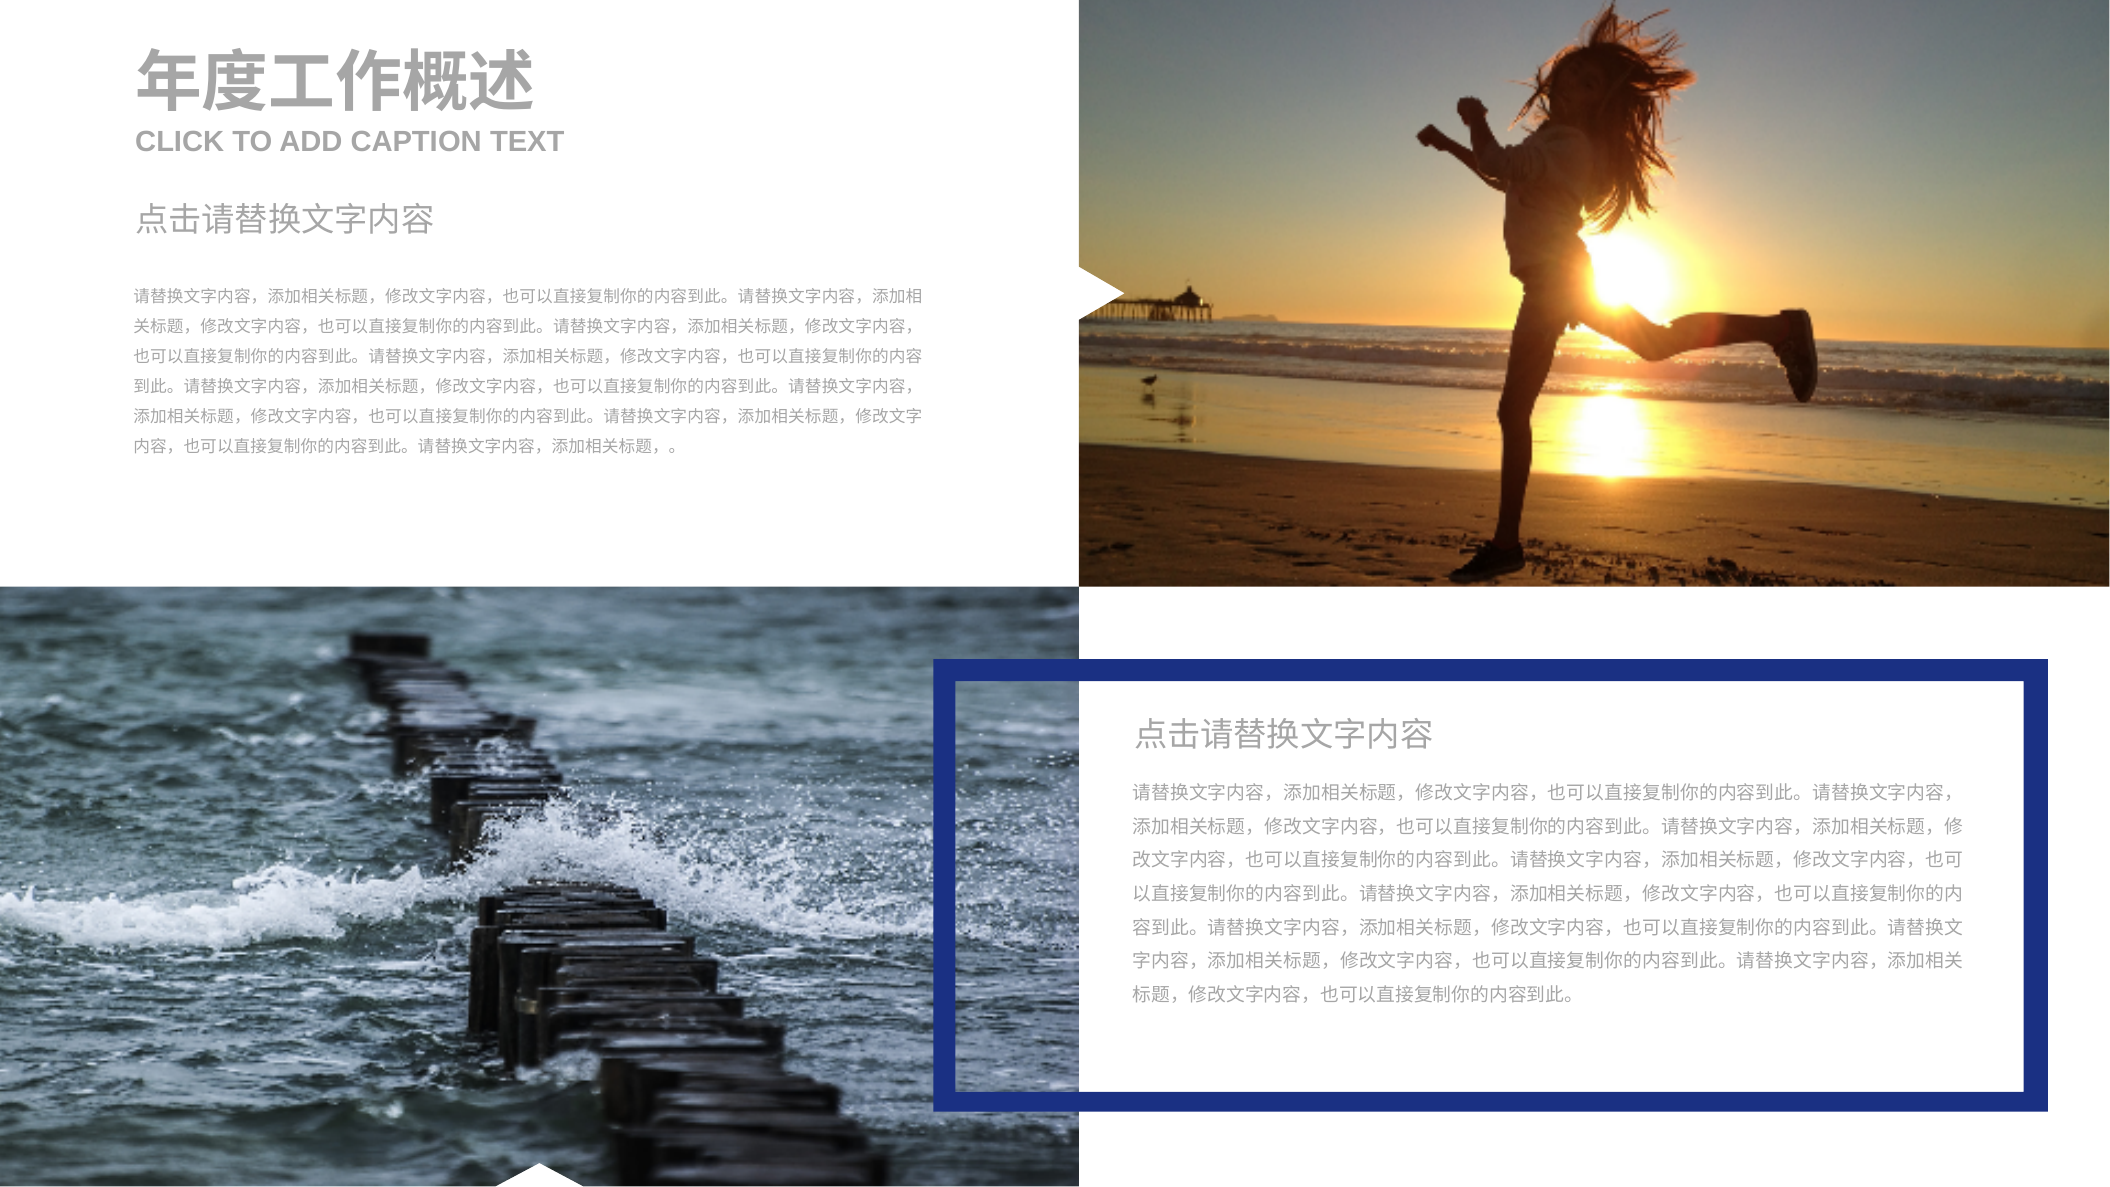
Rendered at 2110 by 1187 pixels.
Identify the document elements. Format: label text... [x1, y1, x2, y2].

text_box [933, 659, 2048, 1112]
text_box [0, 585, 1080, 1187]
text_box CLICK TO ADD CAPTION TEXT [135, 122, 596, 158]
text_box [1077, 0, 2110, 588]
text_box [133, 197, 924, 458]
text_box 年度工作概述 [135, 38, 596, 119]
